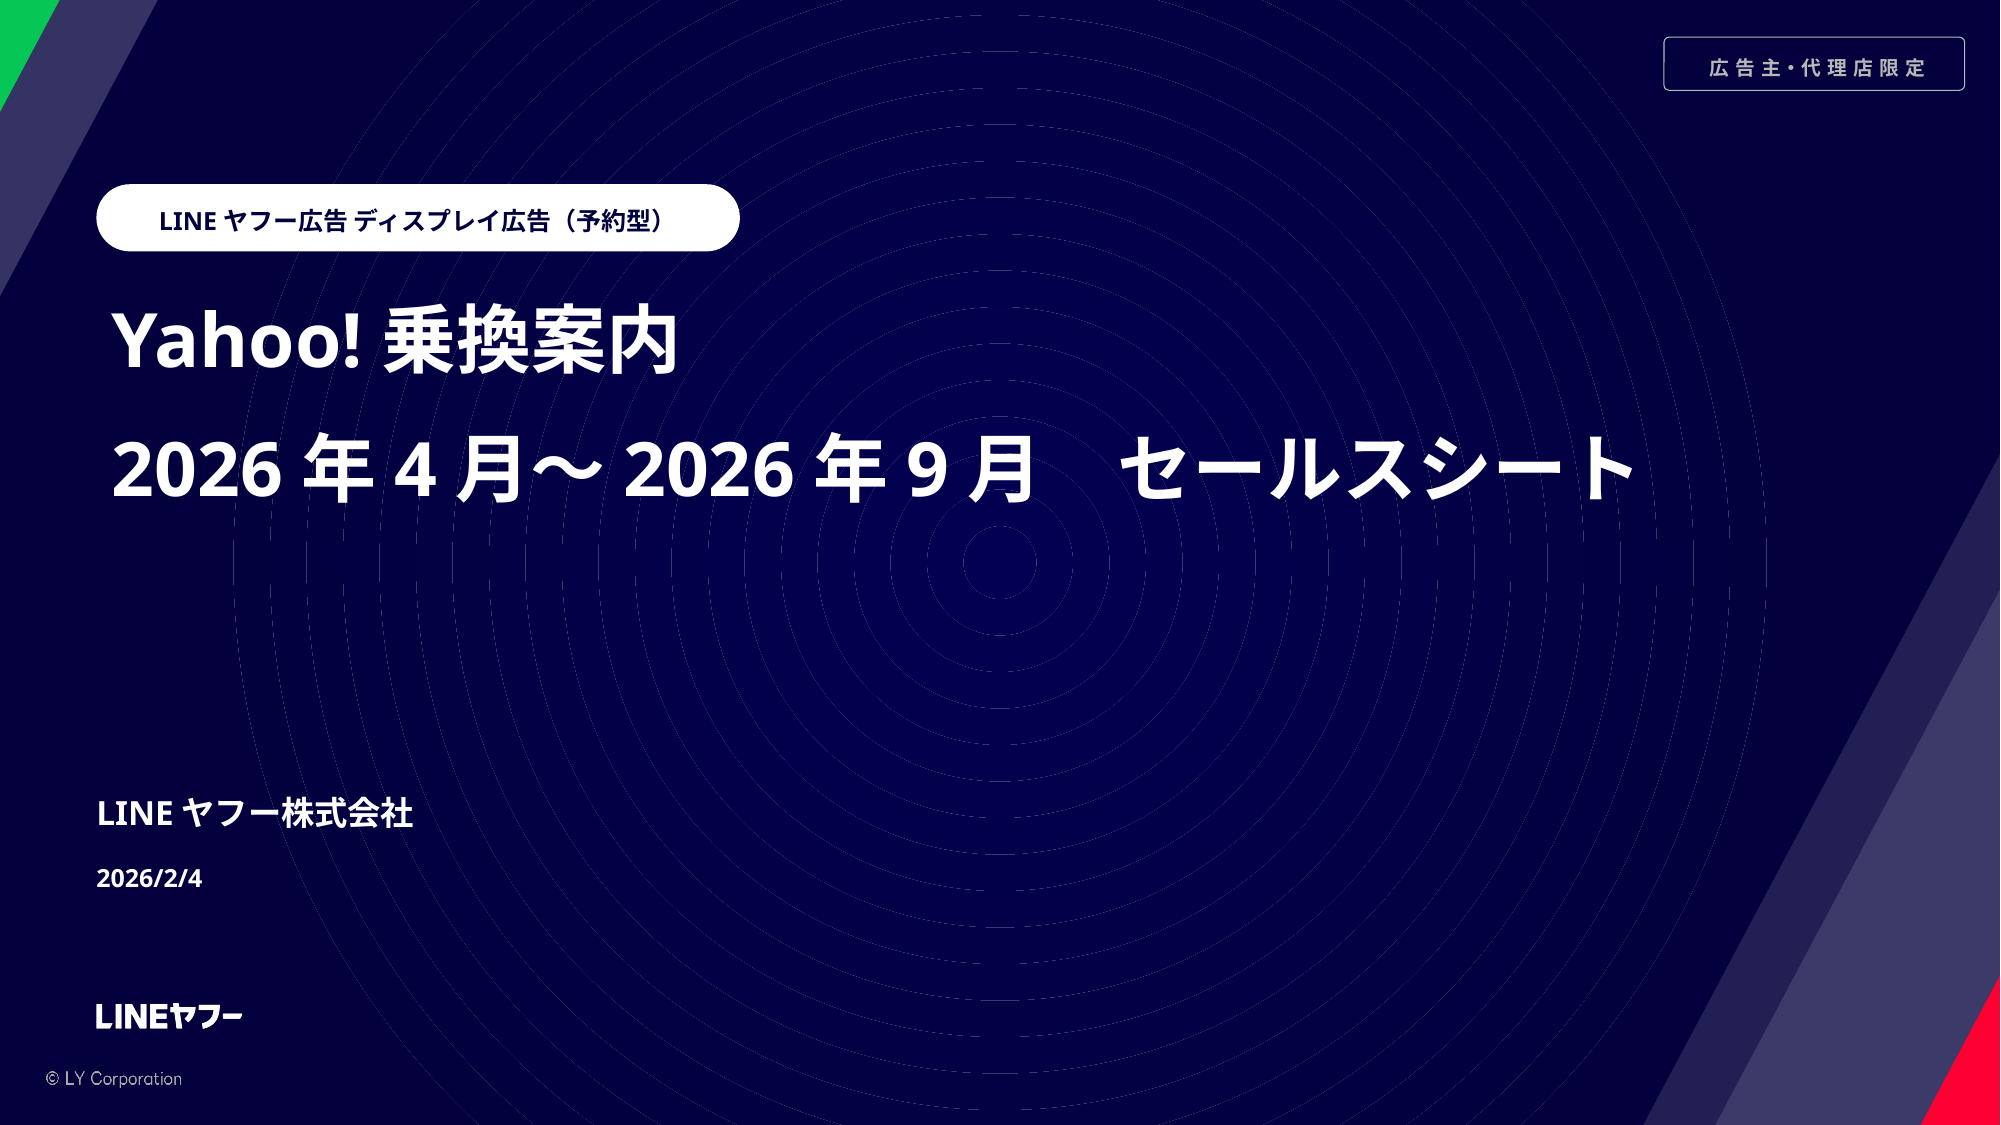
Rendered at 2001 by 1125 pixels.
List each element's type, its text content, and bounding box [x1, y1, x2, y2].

list Yahoo!乗換案内 2026年4月～2026年9月 セールスシート [111, 268, 1919, 608]
list LINEヤフー株式会社 [96, 723, 1552, 832]
list 2026/2/4 [96, 865, 939, 902]
picture [46, 1071, 181, 1088]
text_box LINEヤフー広告 ディスプレイ広告（予約型） [95, 183, 741, 253]
